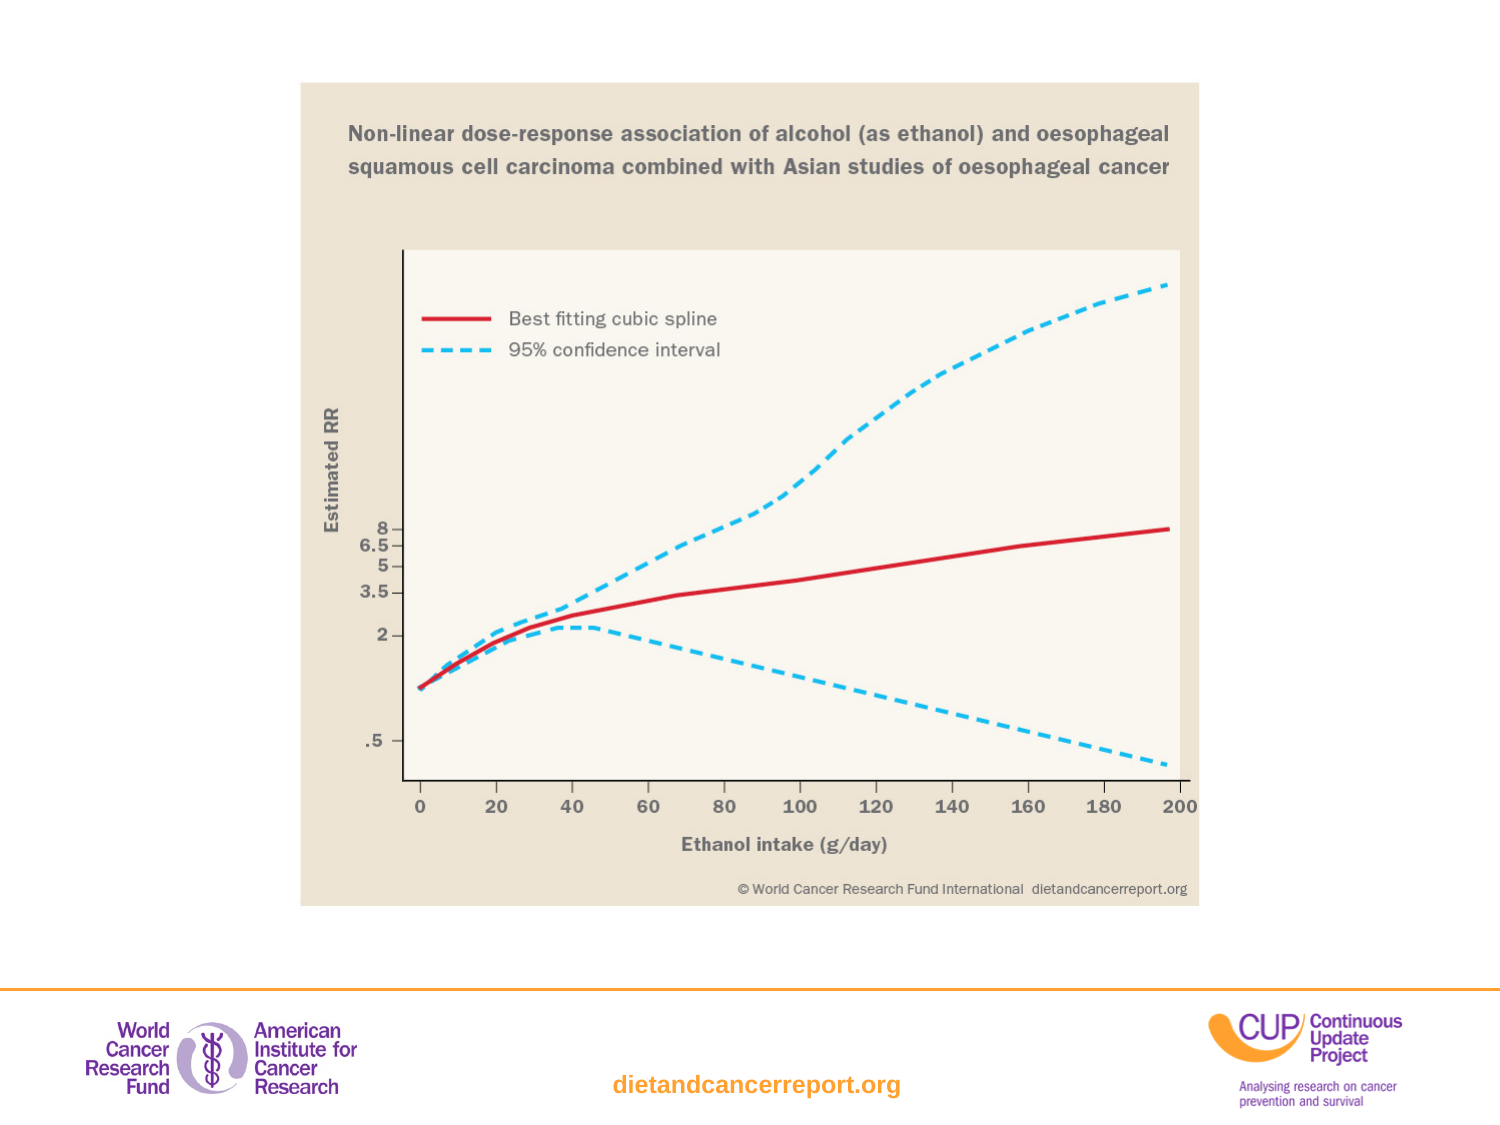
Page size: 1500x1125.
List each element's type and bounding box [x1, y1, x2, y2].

picture [271, 53, 1229, 937]
picture [1207, 1013, 1403, 1109]
picture [86, 1022, 357, 1094]
